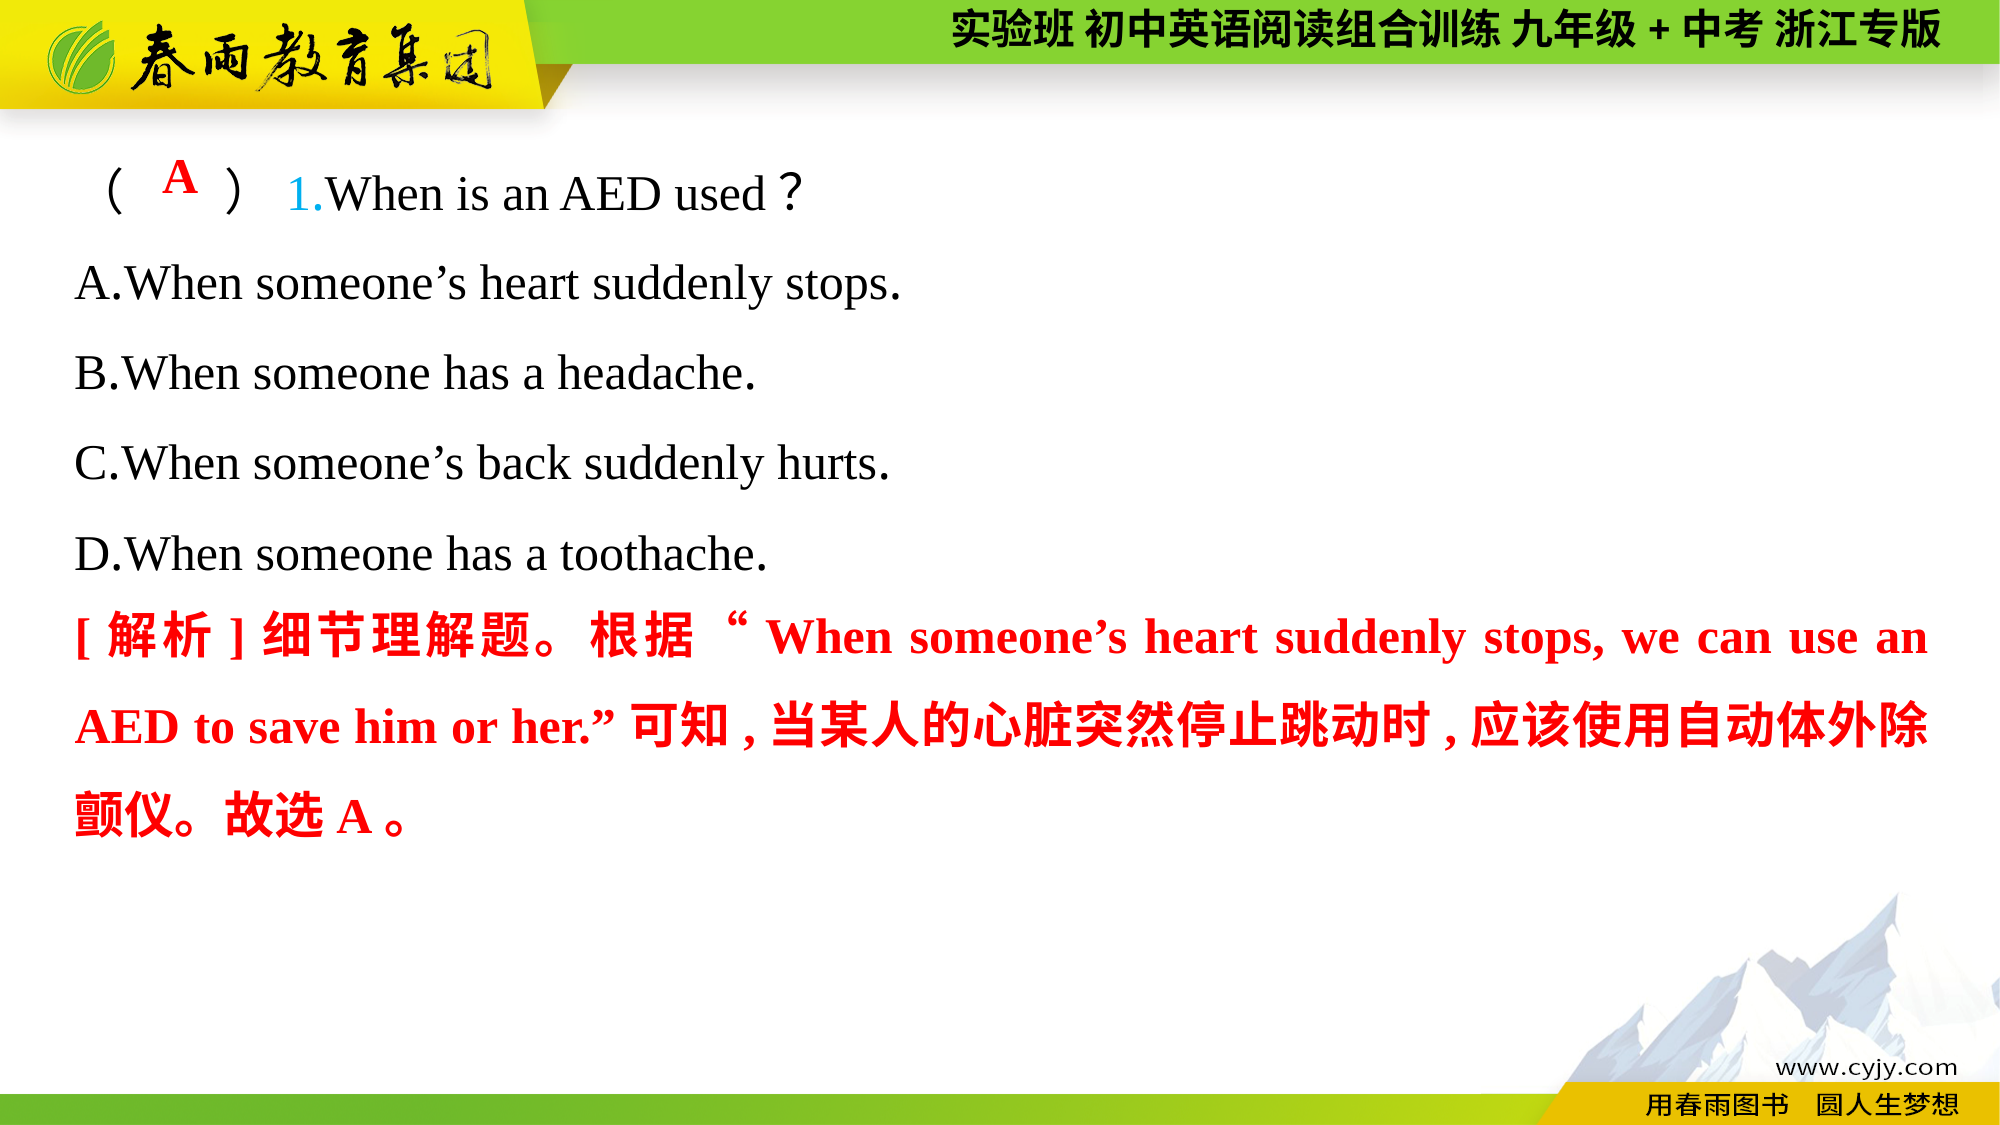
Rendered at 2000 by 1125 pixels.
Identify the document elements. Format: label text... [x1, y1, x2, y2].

list （ ）1.When is an AED used？ A.When someone’s heart suddenly stops. B.When someone has a headache. C.When someone’s back suddenly hurts. D.When someone has a toothache. [59, 122, 1944, 565]
picture [0, 0, 2000, 1125]
text_box A [147, 136, 213, 212]
text_box [解析]细节理解题。根据“When someone’s heart suddenly stops, we can use an AED to save him or her.”可知,当某人的心脏突然停止跳动时,应该使用自动体外除颤仪。故选A。 [59, 565, 1944, 851]
